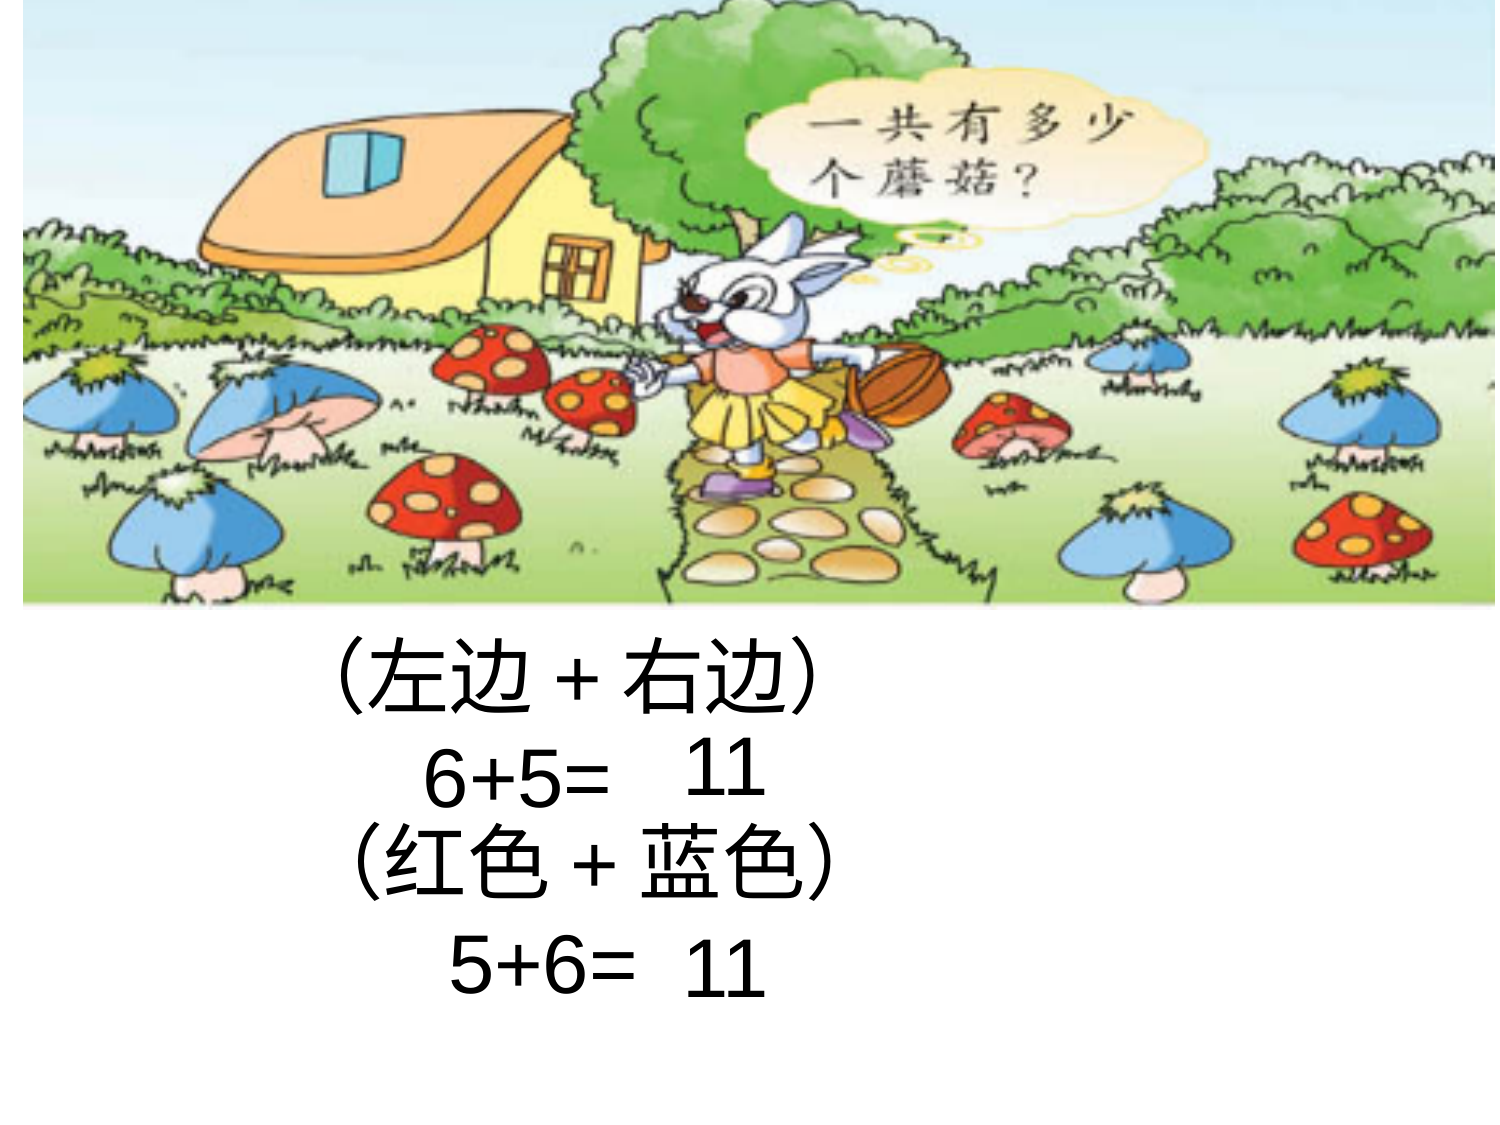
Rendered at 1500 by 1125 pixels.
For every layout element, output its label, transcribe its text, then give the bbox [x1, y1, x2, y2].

text_box 11 [667, 906, 796, 1022]
text_box （左边+右边） 6+5= [268, 616, 1101, 832]
text_box （红色+蓝色） 5+6= [247, 803, 946, 1018]
picture [23, 0, 1495, 610]
text_box 11 [667, 704, 796, 803]
